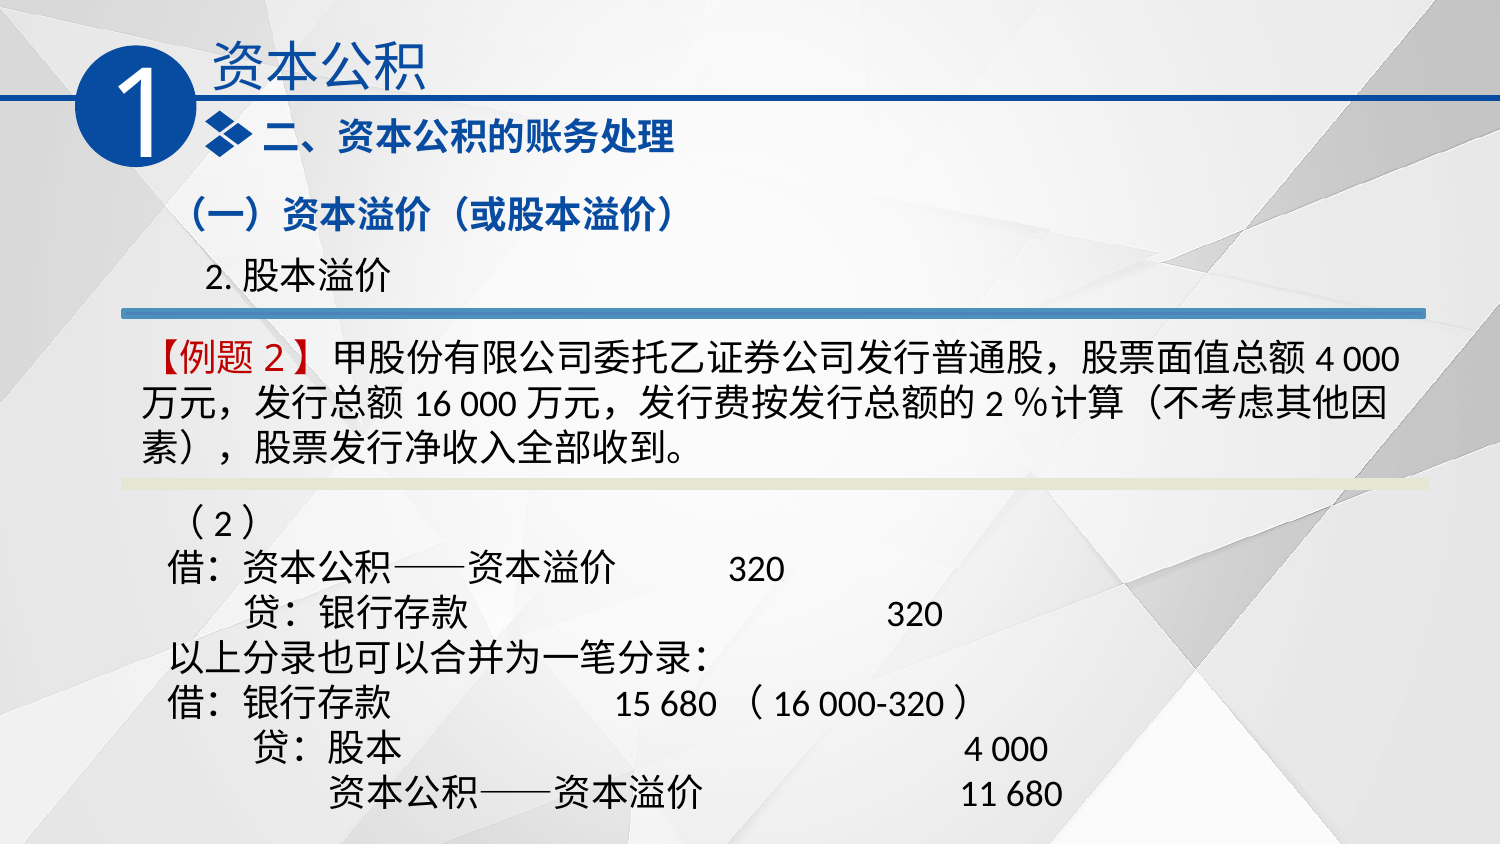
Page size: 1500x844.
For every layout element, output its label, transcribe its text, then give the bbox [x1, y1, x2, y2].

text_box [223, 122, 250, 145]
picture [0, 0, 1500, 95]
text_box 2.股本溢价 [192, 245, 405, 304]
text_box [121, 478, 1429, 490]
text_box 资本公积 [198, 37, 510, 92]
text_box （2） 借：资本公积——资本溢价 320 贷：银行存款 320 以上分录也可以合并为一笔分录： 借：银行存款 15 680（16 000-320） 贷：股本 4 000 资本公积——资本溢价 11 680 [154, 492, 1479, 821]
picture [0, 101, 1500, 844]
text_box [121, 308, 1426, 319]
text_box [205, 110, 235, 133]
text_box 【例题2】甲股份有限公司委托乙证券公司发行普通股，股票面值总额4 000万元，发行总额16 000万元，发行费按发行总额的2％计算（不考虑其他因素），股票发行净收入全部收到。 [129, 327, 1431, 475]
text_box 二、资本公积的账务处理 [250, 107, 688, 164]
text_box [205, 135, 235, 158]
text_box [75, 107, 84, 138]
text_box 1 [84, 107, 203, 171]
text_box 1 [84, 45, 203, 97]
text_box [75, 74, 84, 97]
text_box （一）资本溢价（或股本溢价） [157, 184, 707, 242]
